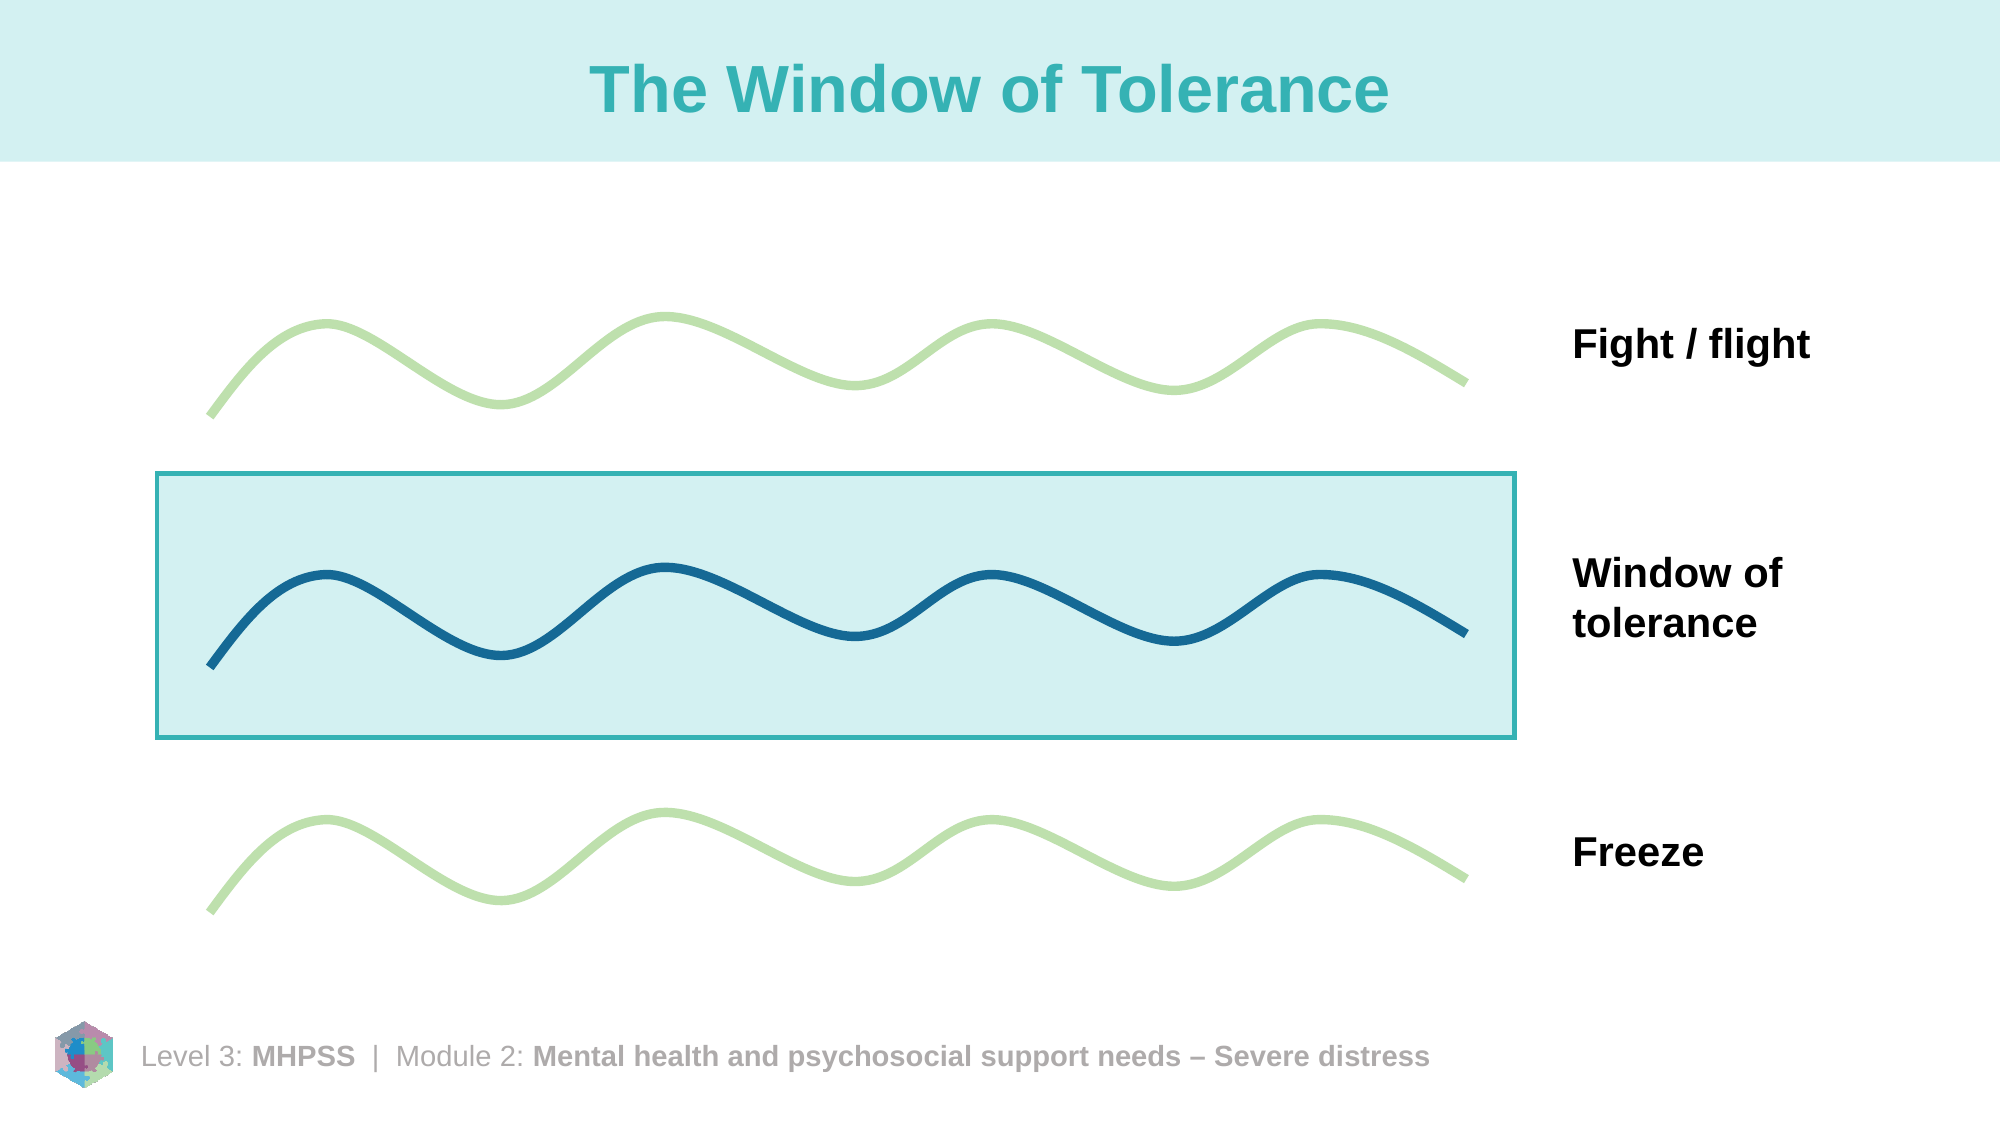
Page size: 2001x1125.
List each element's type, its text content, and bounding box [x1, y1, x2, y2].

title The Window of Tolerance [137, 19, 1863, 163]
text_box [157, 473, 1515, 738]
text_box [209, 812, 1467, 913]
text_box Window of tolerance [1557, 530, 1944, 661]
text_box [209, 567, 1467, 668]
text_box [209, 316, 1467, 417]
text_box Freeze [1557, 810, 1944, 891]
picture [55, 1021, 113, 1088]
text_box Fight / flight [1557, 302, 1944, 383]
